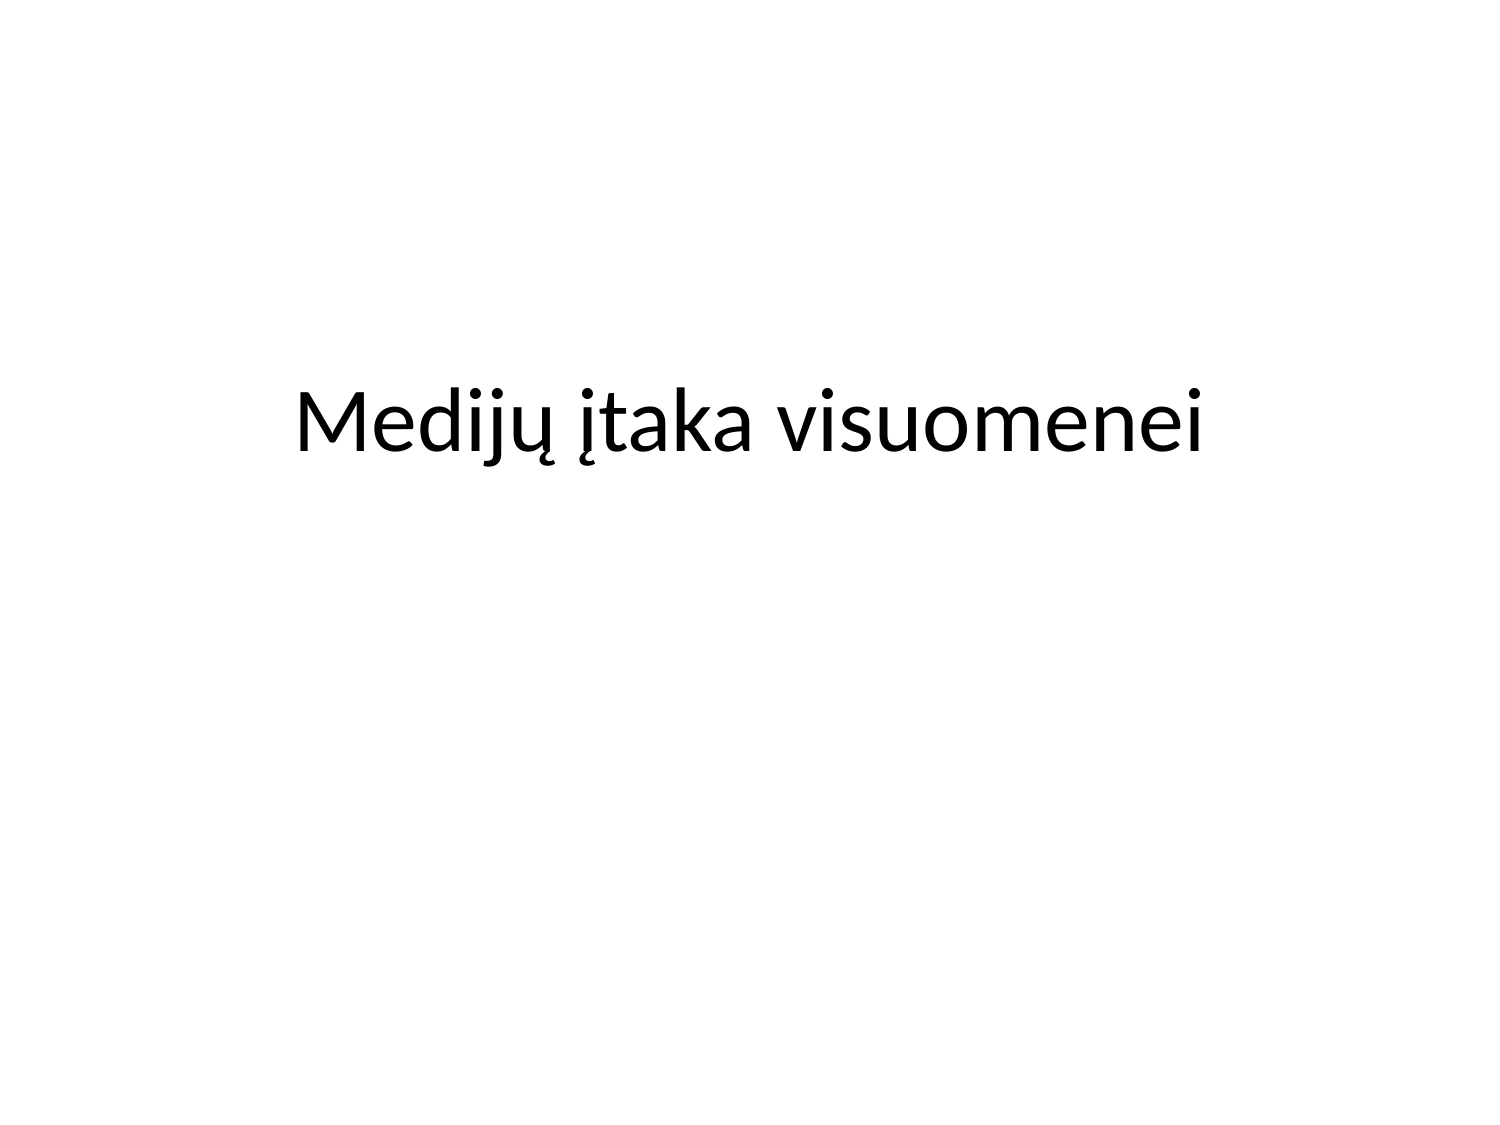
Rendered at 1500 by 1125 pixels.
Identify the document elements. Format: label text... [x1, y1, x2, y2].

title Medijų įtaka visuomenei [112, 349, 1388, 591]
